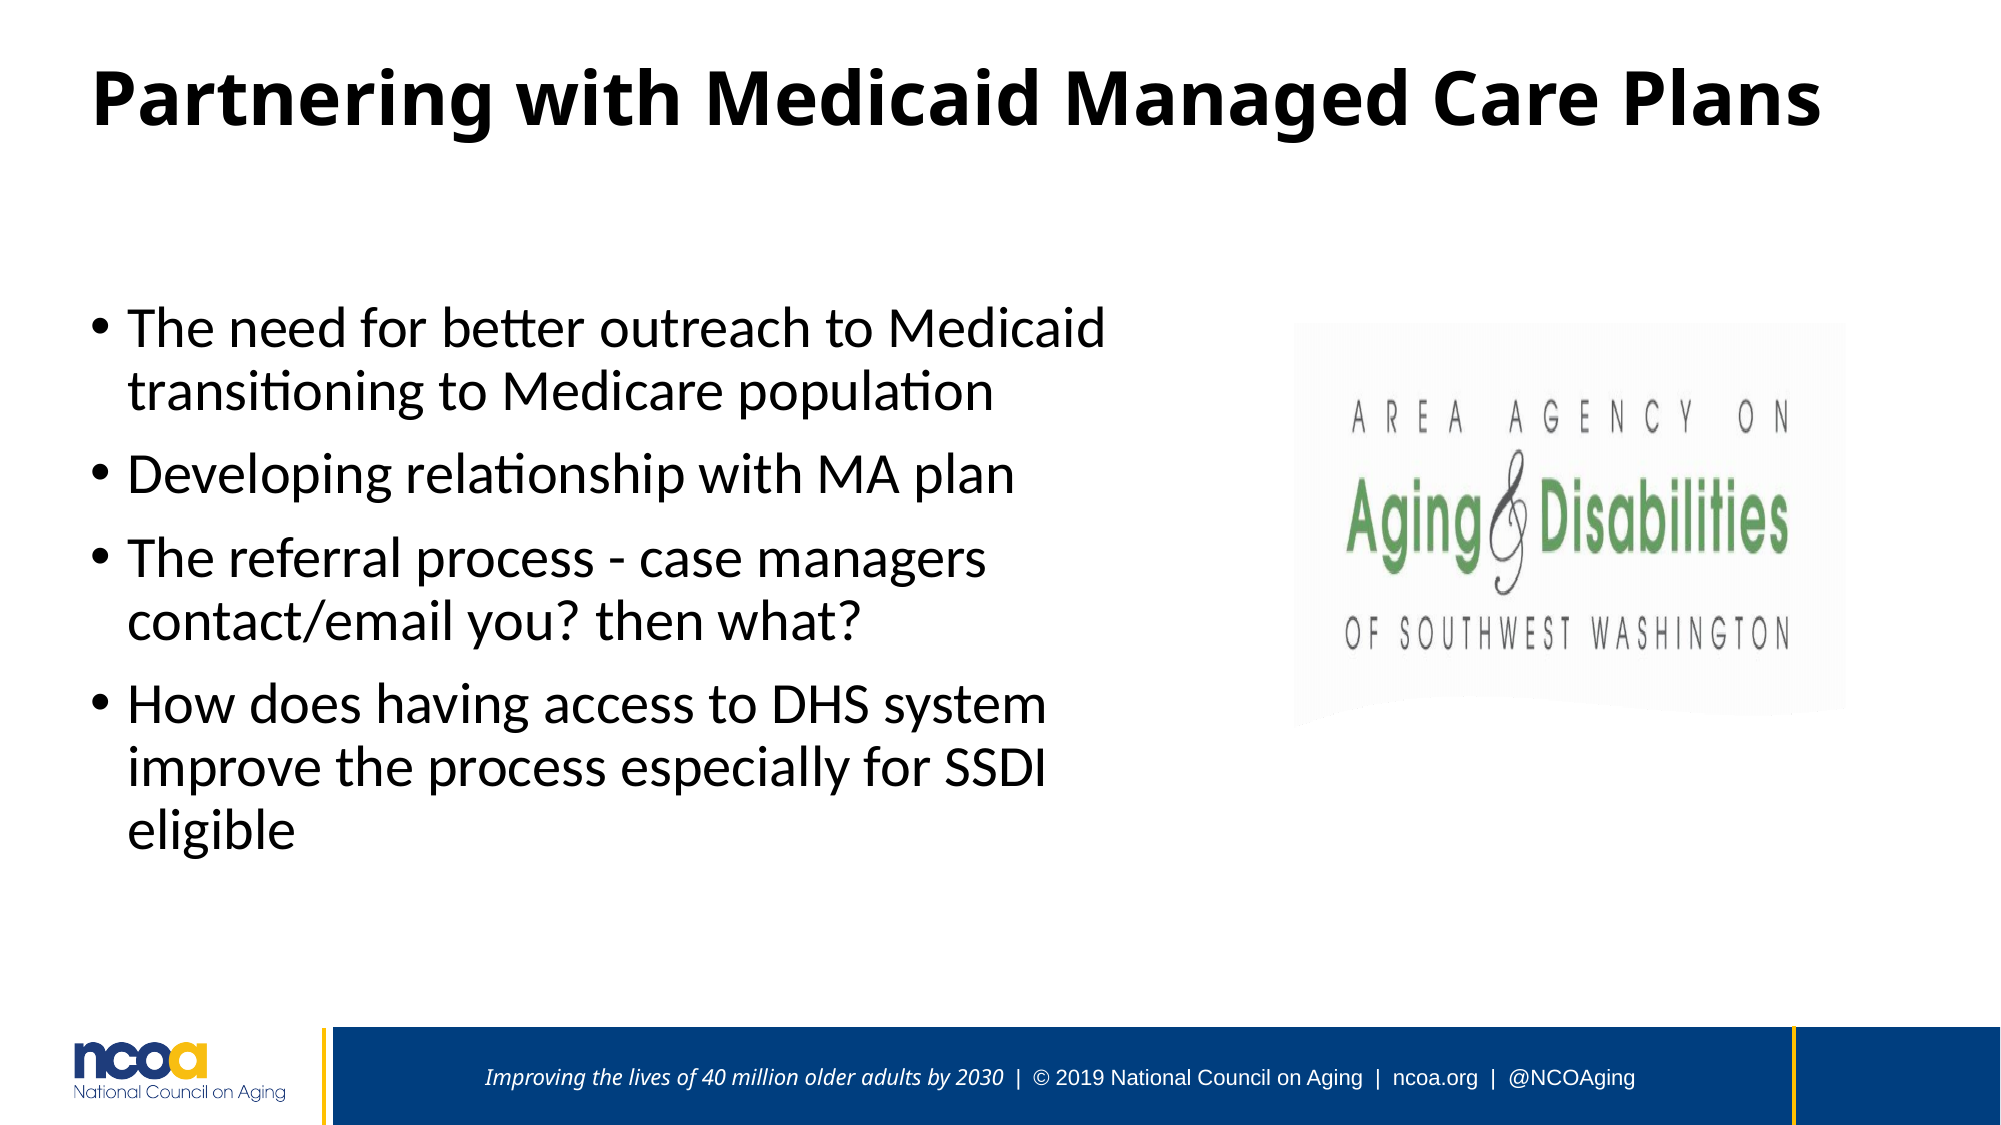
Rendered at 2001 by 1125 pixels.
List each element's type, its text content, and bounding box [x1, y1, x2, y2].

title Partnering with Medicaid Managed Care Plans [74, 28, 1900, 175]
list The need for better outreach to Medicaid transitioning to Medicare population Developing relationship with MA plan The referral process - case managers contact/email you? then what? How does having access to DHS system improve the process especially for SSDI eligible [75, 268, 1198, 953]
picture [74, 1042, 285, 1102]
picture [1294, 323, 1846, 728]
